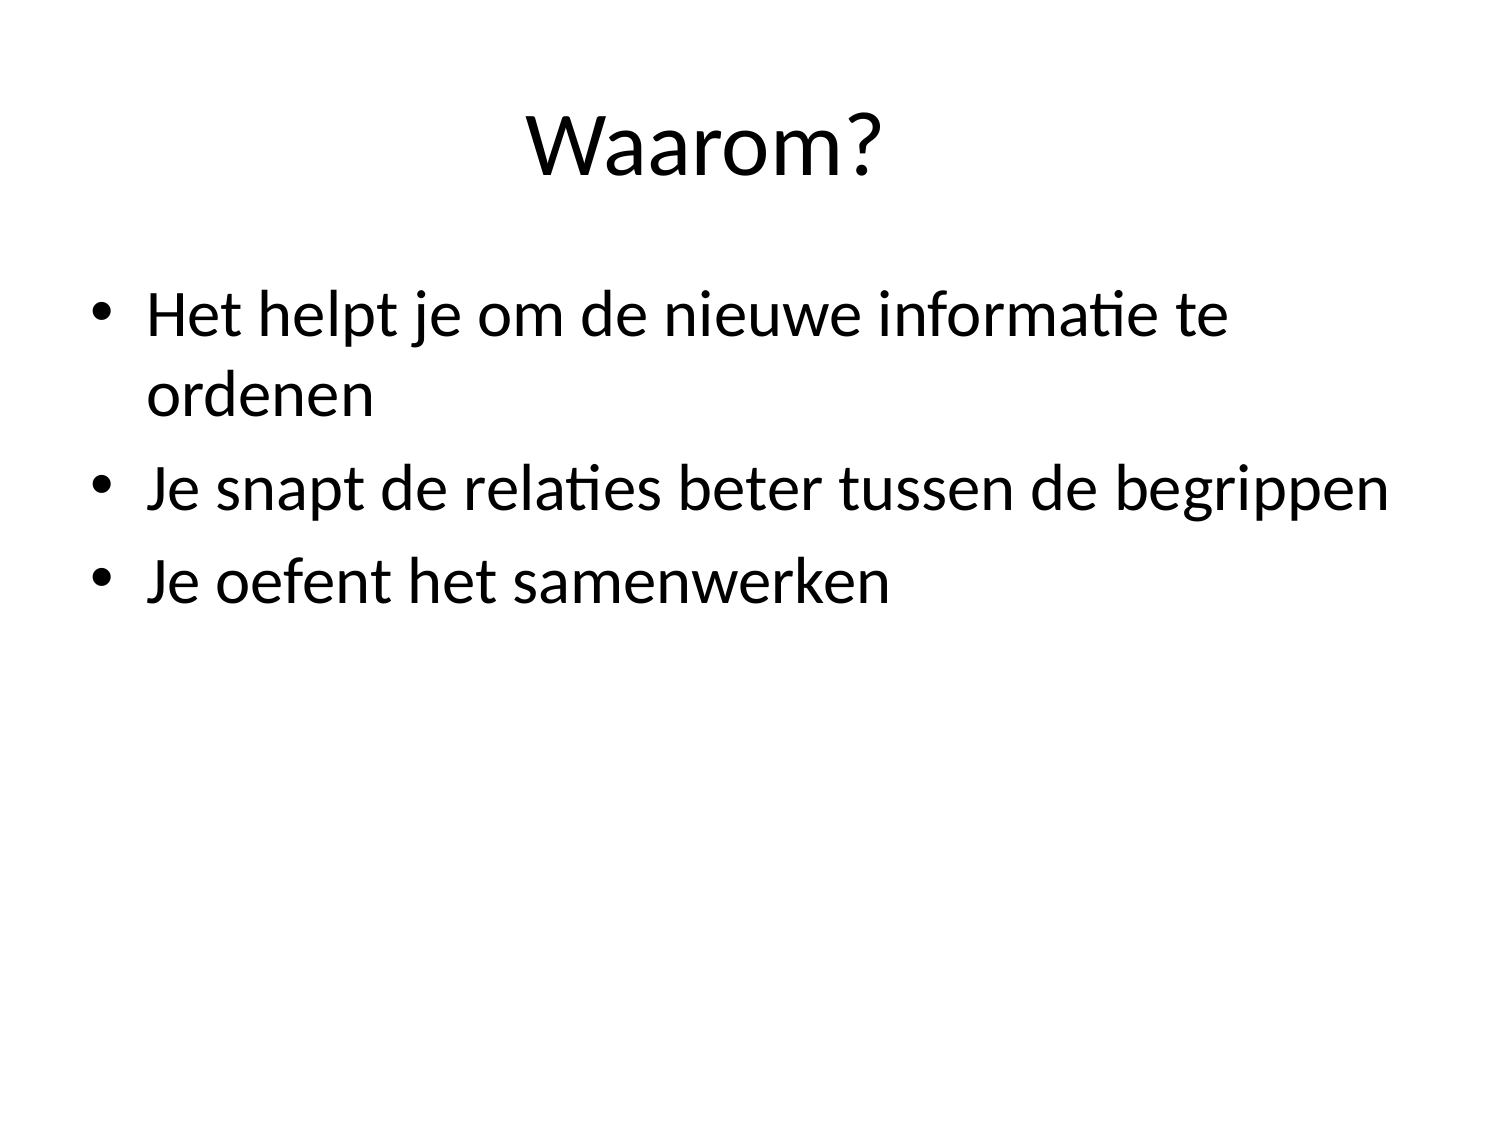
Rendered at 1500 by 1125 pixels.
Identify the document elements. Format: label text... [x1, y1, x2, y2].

list Het helpt je om de nieuwe informatie te ordenen Je snapt de relaties beter tussen de begrippen Je oefent het samenwerken [75, 262, 1425, 1005]
title Waarom? [75, 45, 1425, 233]
